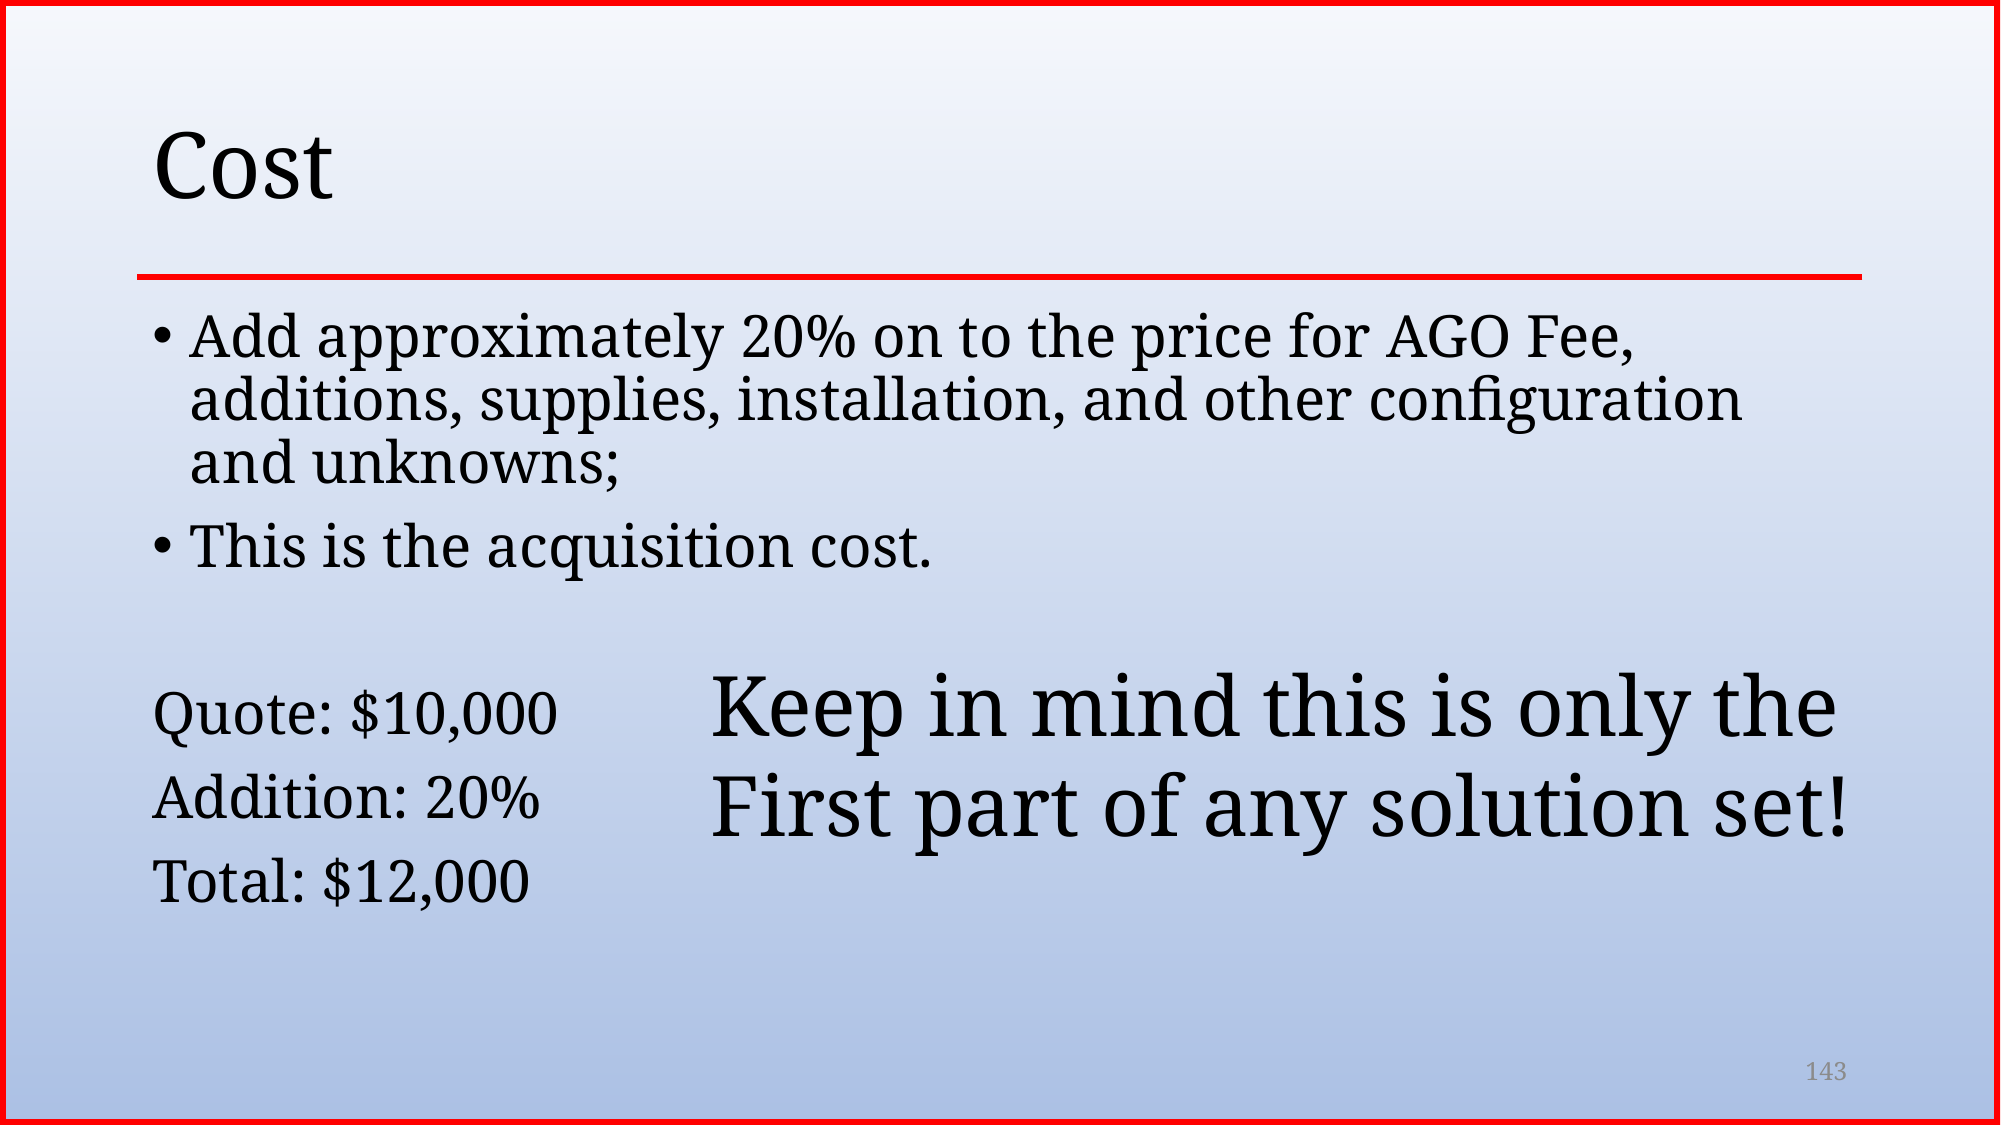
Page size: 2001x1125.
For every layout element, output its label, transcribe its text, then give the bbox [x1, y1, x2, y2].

text_box Keep in mind this is only the First part of any solution set! [695, 645, 1868, 861]
slide_number 143 [1412, 1042, 1863, 1103]
list Add approximately 20% on to the price for AGO Fee, additions, supplies, installation, and other configuration and unknowns; This is the acquisition cost. Quote: $10,000 Addition: 20% Total: $12,000 [137, 299, 1863, 1014]
title Cost [137, 59, 1863, 278]
